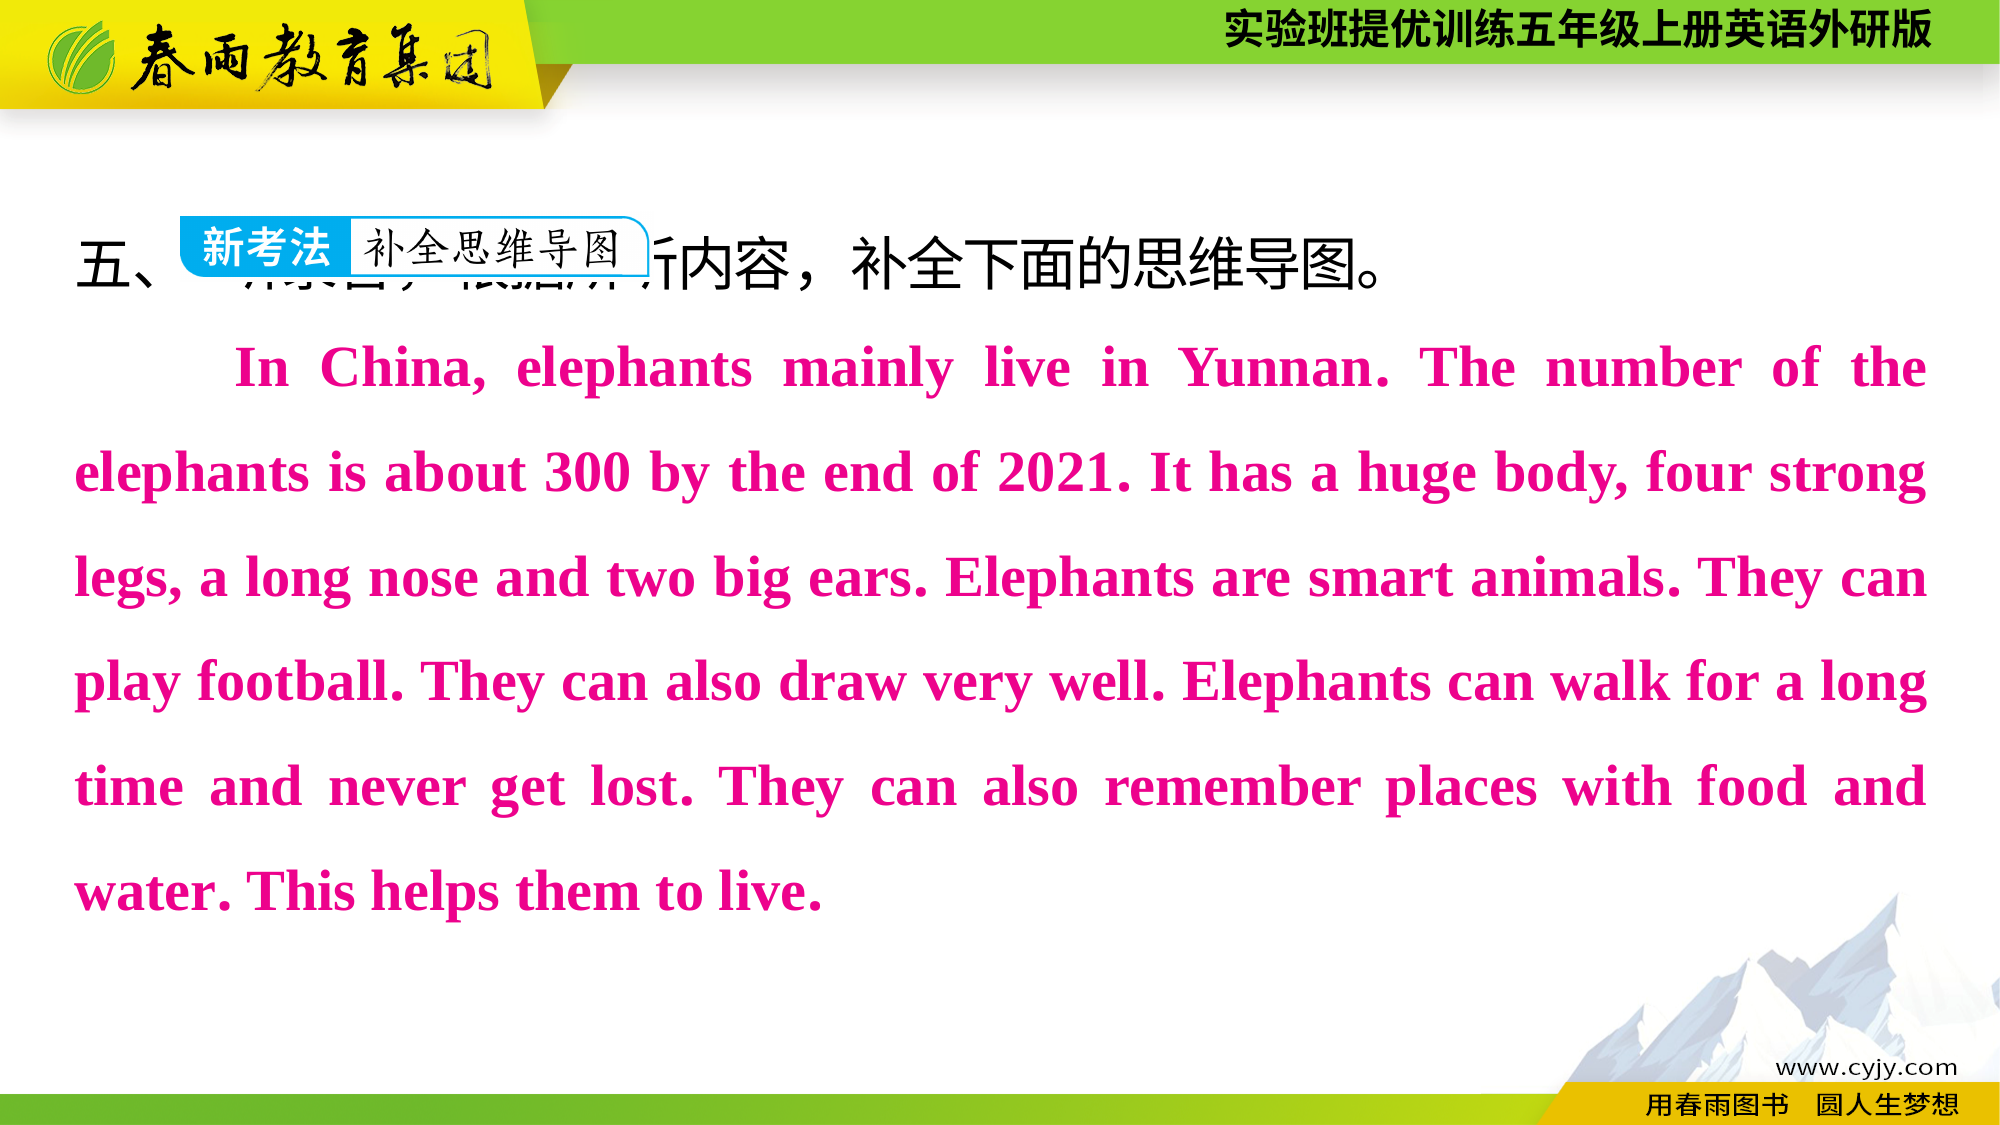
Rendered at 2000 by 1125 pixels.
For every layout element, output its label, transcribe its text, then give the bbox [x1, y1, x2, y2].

list 五、 听录音，根据所听内容，补全下面的思维导图。 [59, 184, 1944, 285]
text_box In China, elephants mainly live in Yunnan. The number of the elephants is about 300 by the end of 2021. It has a huge body, four strong legs, a long nose and two big ears. Elephants are smart animals. They can play football. They can also draw very well. Elephants can walk for a long time and never get lost. They can also remember places with food and water. This helps them to live. [59, 285, 1944, 930]
picture [0, 0, 2000, 1125]
